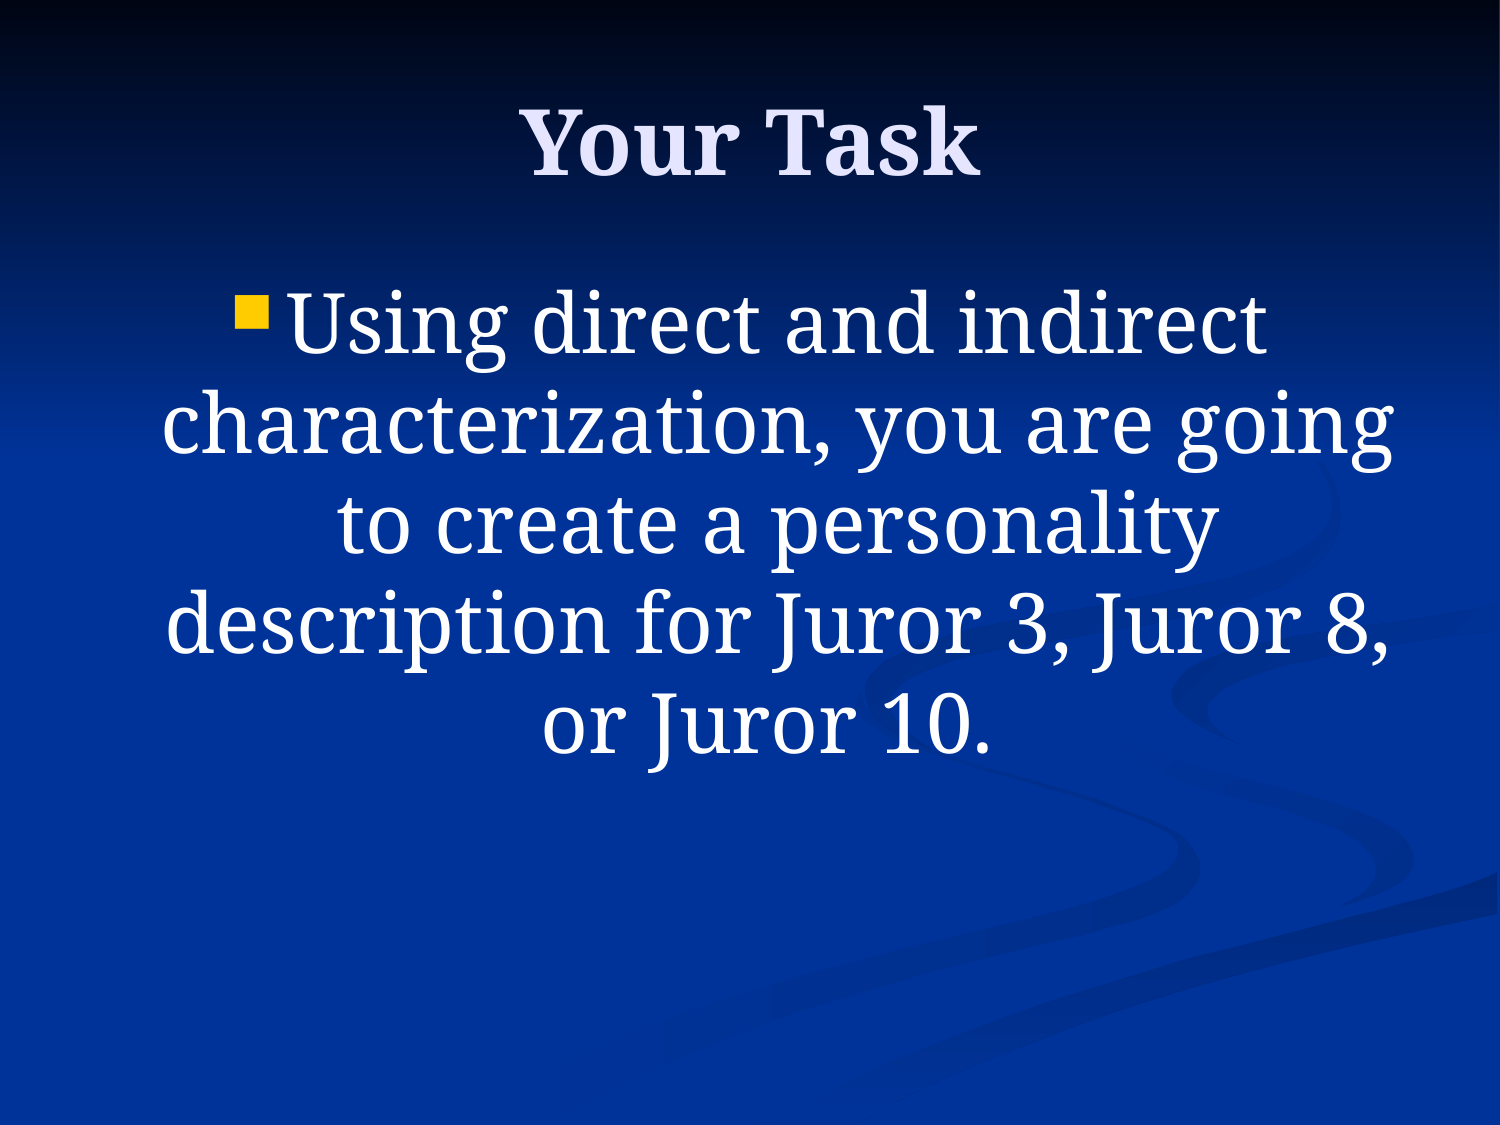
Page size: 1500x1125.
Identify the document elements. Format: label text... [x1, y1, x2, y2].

title Your Task [74, 44, 1426, 233]
list Using direct and indirect characterization, you are going to create a personality description for Juror 3, Juror 8, or Juror 10. [74, 262, 1426, 1006]
